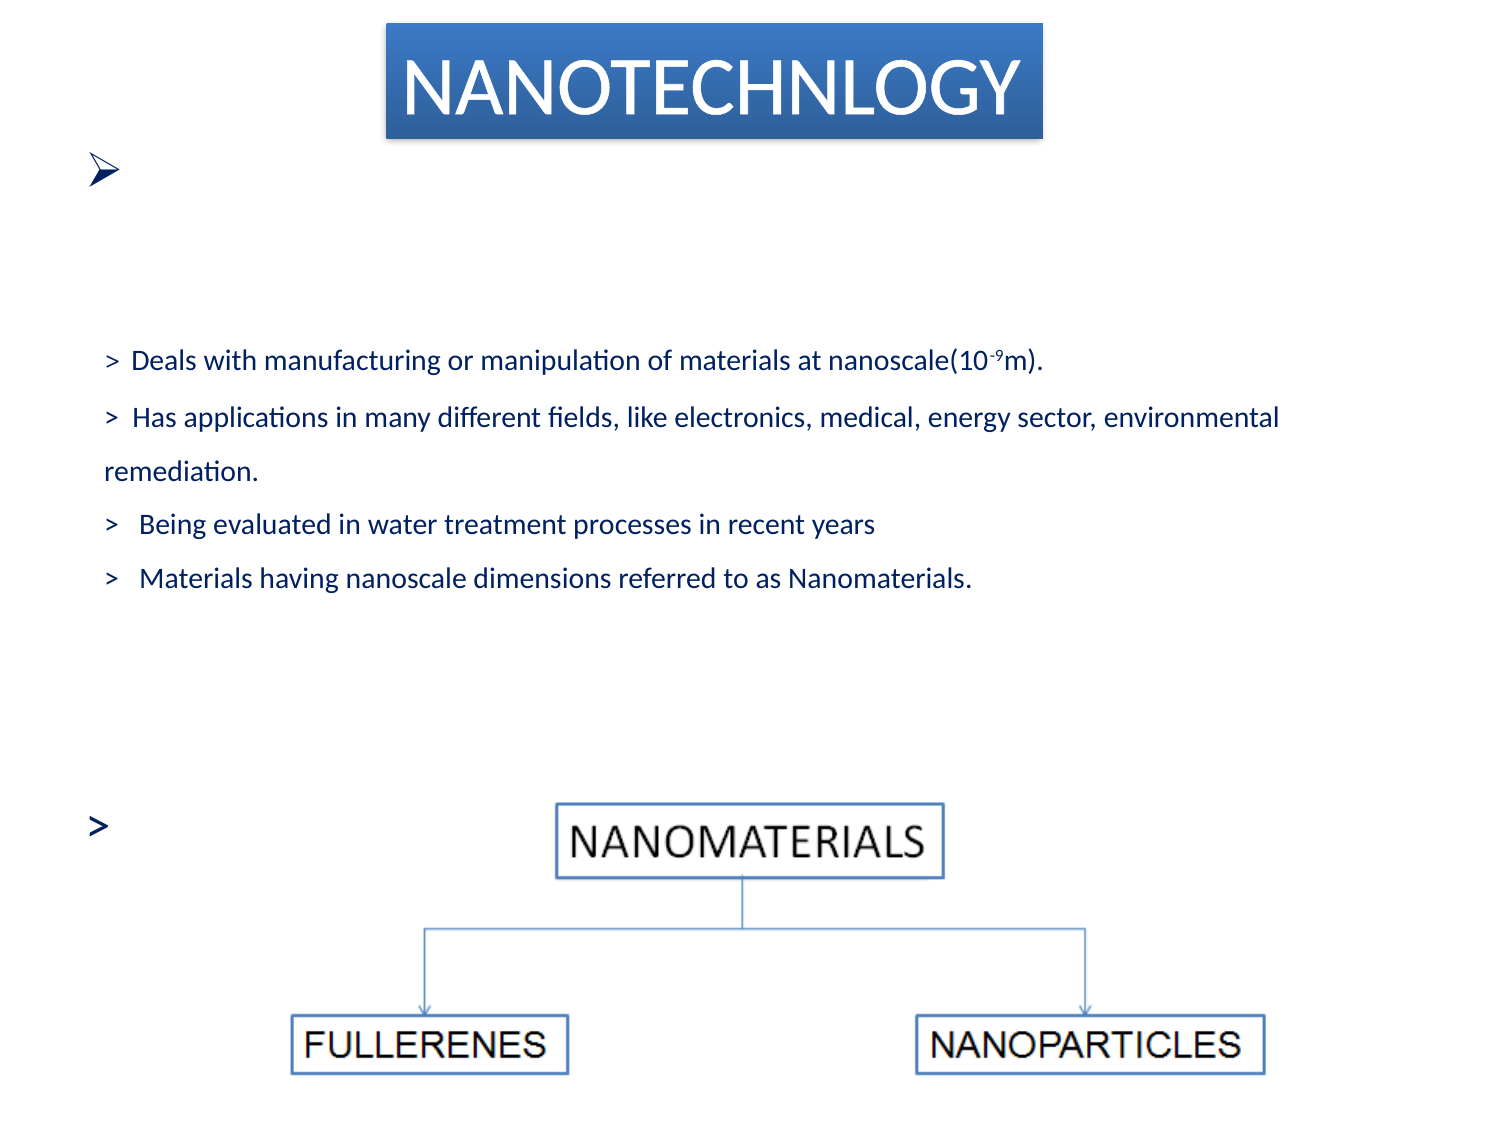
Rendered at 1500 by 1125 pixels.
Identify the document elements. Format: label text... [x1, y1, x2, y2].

picture [222, 773, 1349, 1103]
title > Deals with manufacturing or manipulation of materials at nanoscale(10-9m). > Has applications in many different fields, like electronics, medical, energy sector, environmental remediation. > Being evaluated in water treatment processes in recent years > Materials having nanoscale dimensions referred to as Nanomaterials. [70, 105, 1454, 750]
text_box > [70, 785, 126, 860]
text_box NANOTECHNLOGY [386, 23, 1043, 139]
